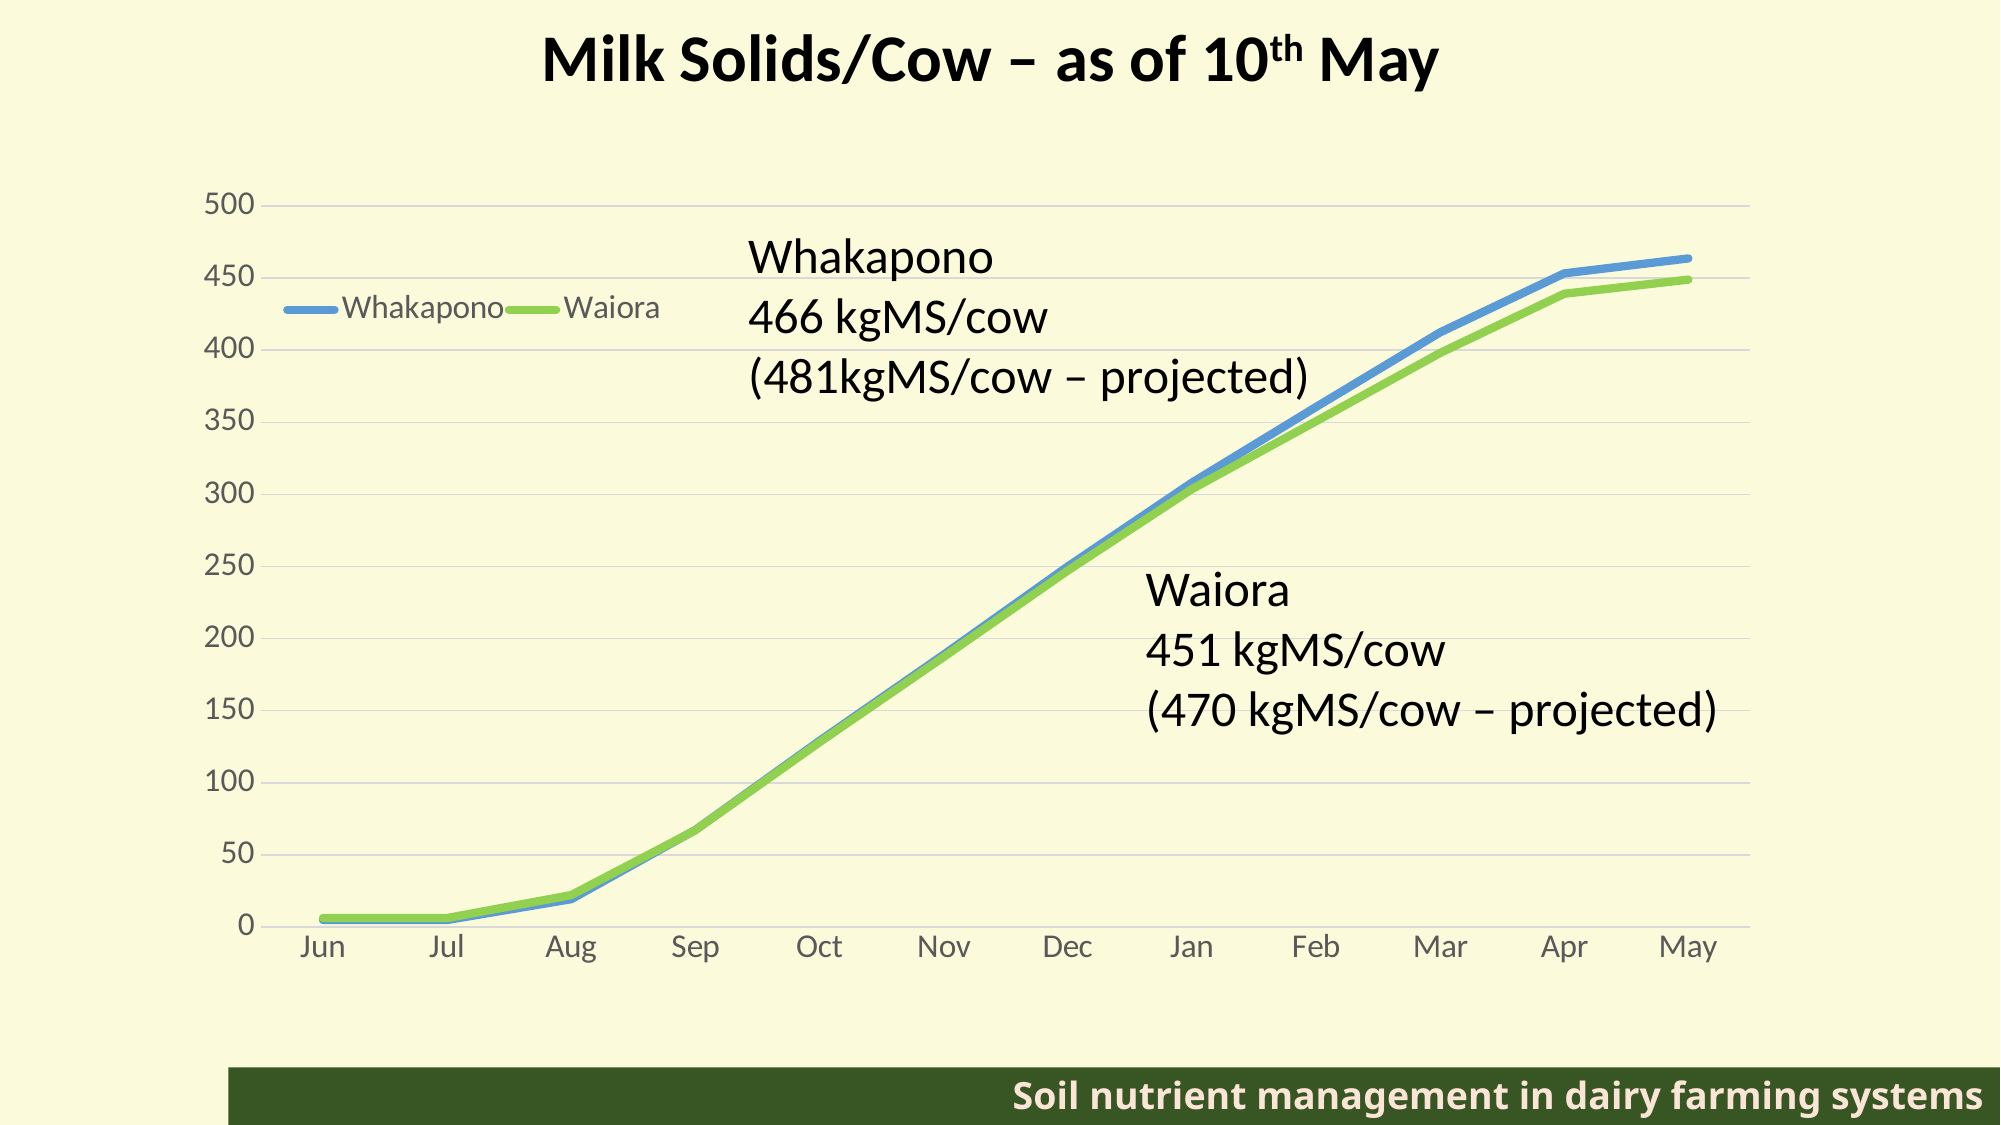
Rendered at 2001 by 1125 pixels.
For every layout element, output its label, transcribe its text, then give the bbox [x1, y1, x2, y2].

text_box Milk Solids/Cow – as of 10th May [261, 7, 1722, 103]
chart [165, 175, 1868, 1003]
title Soil nutrient management in dairy farming systems [228, 1067, 2000, 1125]
